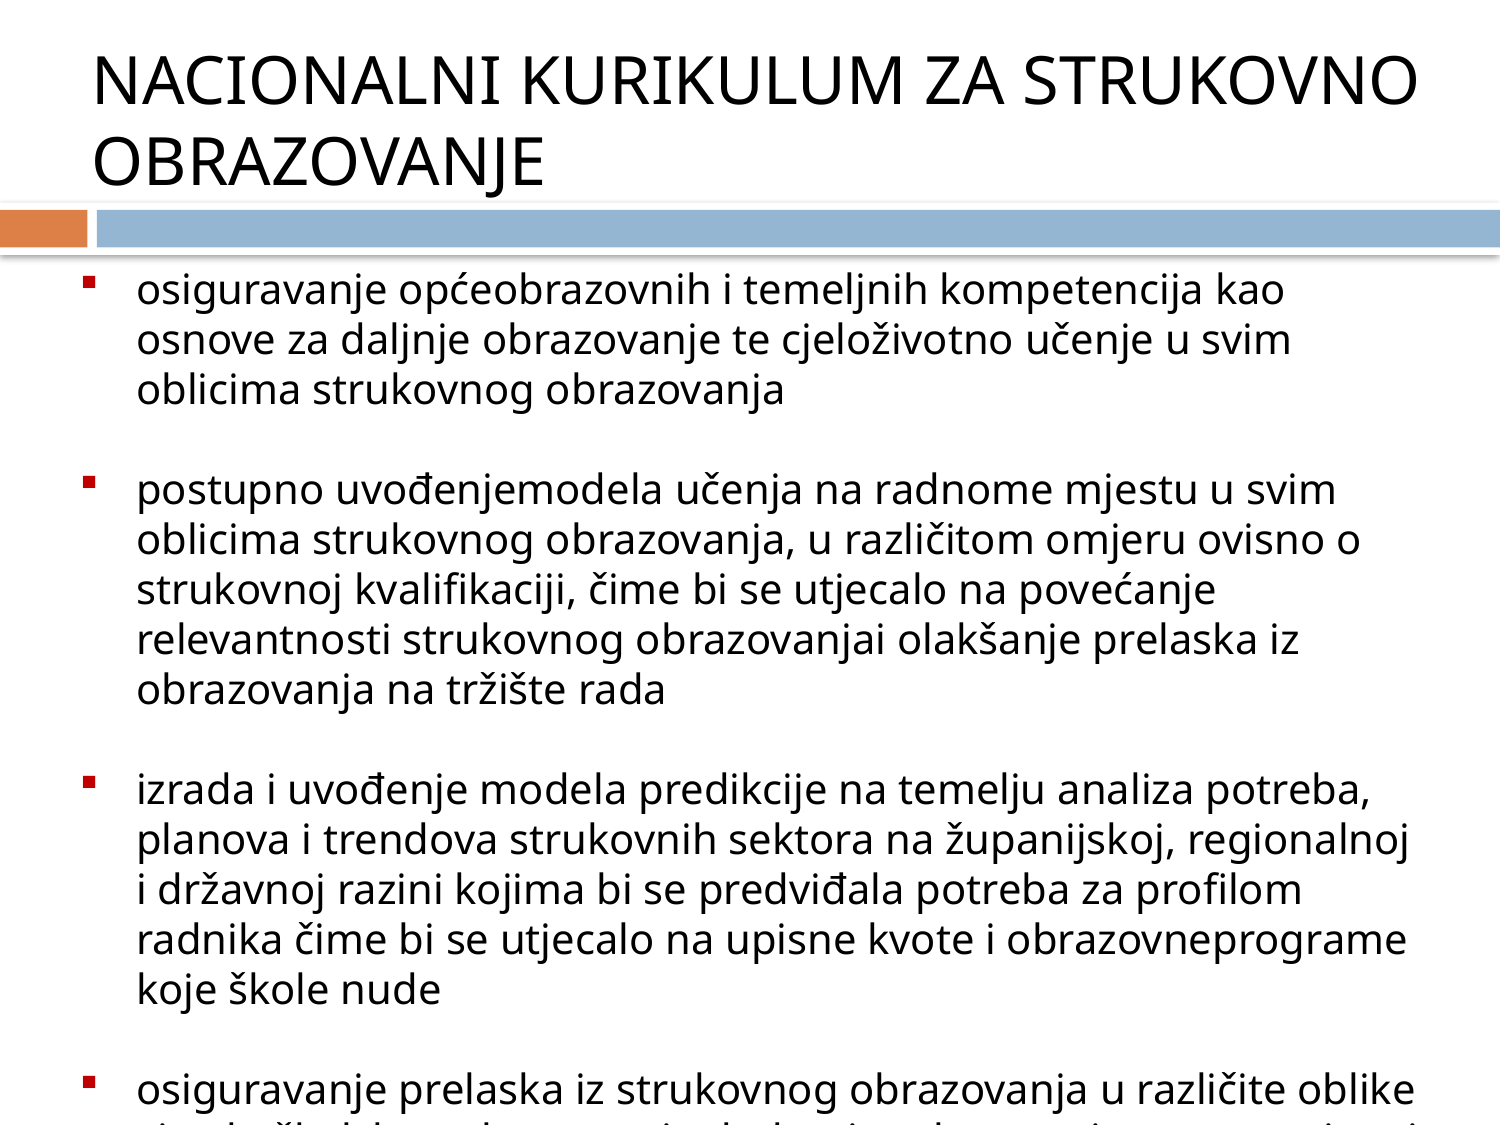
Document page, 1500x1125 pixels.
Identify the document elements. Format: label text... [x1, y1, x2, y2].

text_box osiguravanje općeobrazovnih i temeljnih kompetencija kao osnove za daljnje obrazovanje te cjeloživotno učenje u svim oblicima strukovnog obrazovanja postupno uvođenjemodela učenja na radnome mjestu u svim oblicima strukovnog obrazovanja, u različitom omjeru ovisno o strukovnoj kvalifikaciji, čime bi se utjecalo na povećanje relevantnosti strukovnog obrazovanjai olakšanje prelaska iz obrazovanja na tržište rada izrada i uvođenje modela predikcije na temelju analiza potreba, planova i trendova strukovnih sektora na županijskoj, regionalnoj i državnoj razini kojima bi se predviđala potreba za profilom radnika čime bi se utjecalo na upisne kvote i obrazovneprograme koje škole nude osiguravanje prelaska iz strukovnog obrazovanja u različite oblike viso-koškolskog obrazovanja dodatnim obrazovnim programima i uklanjanjem prepreka i „slijepih ulica“u obrazovanju [64, 255, 1447, 1125]
text_box [100, 243, 1438, 255]
text_box [0, 0, 1500, 75]
text_box NACIONALNI KURIKULUM ZA STRUKOVNO OBRAZOVANJE [76, 75, 1500, 206]
